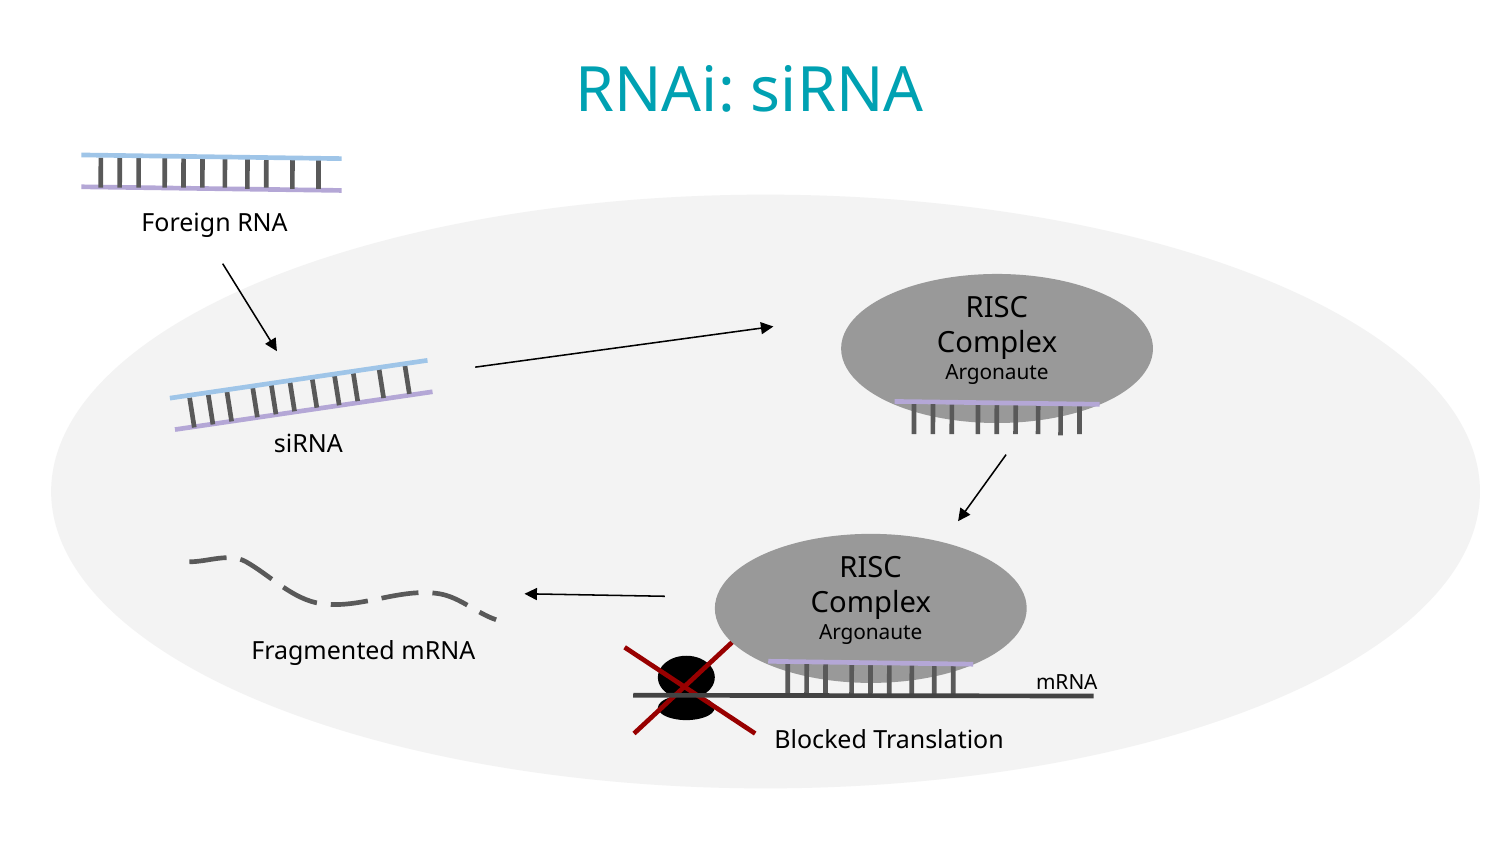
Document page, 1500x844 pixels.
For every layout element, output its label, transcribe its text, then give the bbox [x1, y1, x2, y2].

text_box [840, 273, 1154, 436]
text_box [474, 326, 774, 368]
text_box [222, 263, 278, 352]
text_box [171, 376, 443, 487]
text_box [189, 557, 495, 619]
text_box [51, 194, 1480, 789]
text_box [524, 593, 666, 597]
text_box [78, 154, 345, 245]
title RNAi: siRNA [51, 33, 1449, 128]
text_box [957, 454, 1007, 522]
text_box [624, 533, 1200, 762]
text_box Fragmented mRNA [231, 619, 497, 673]
